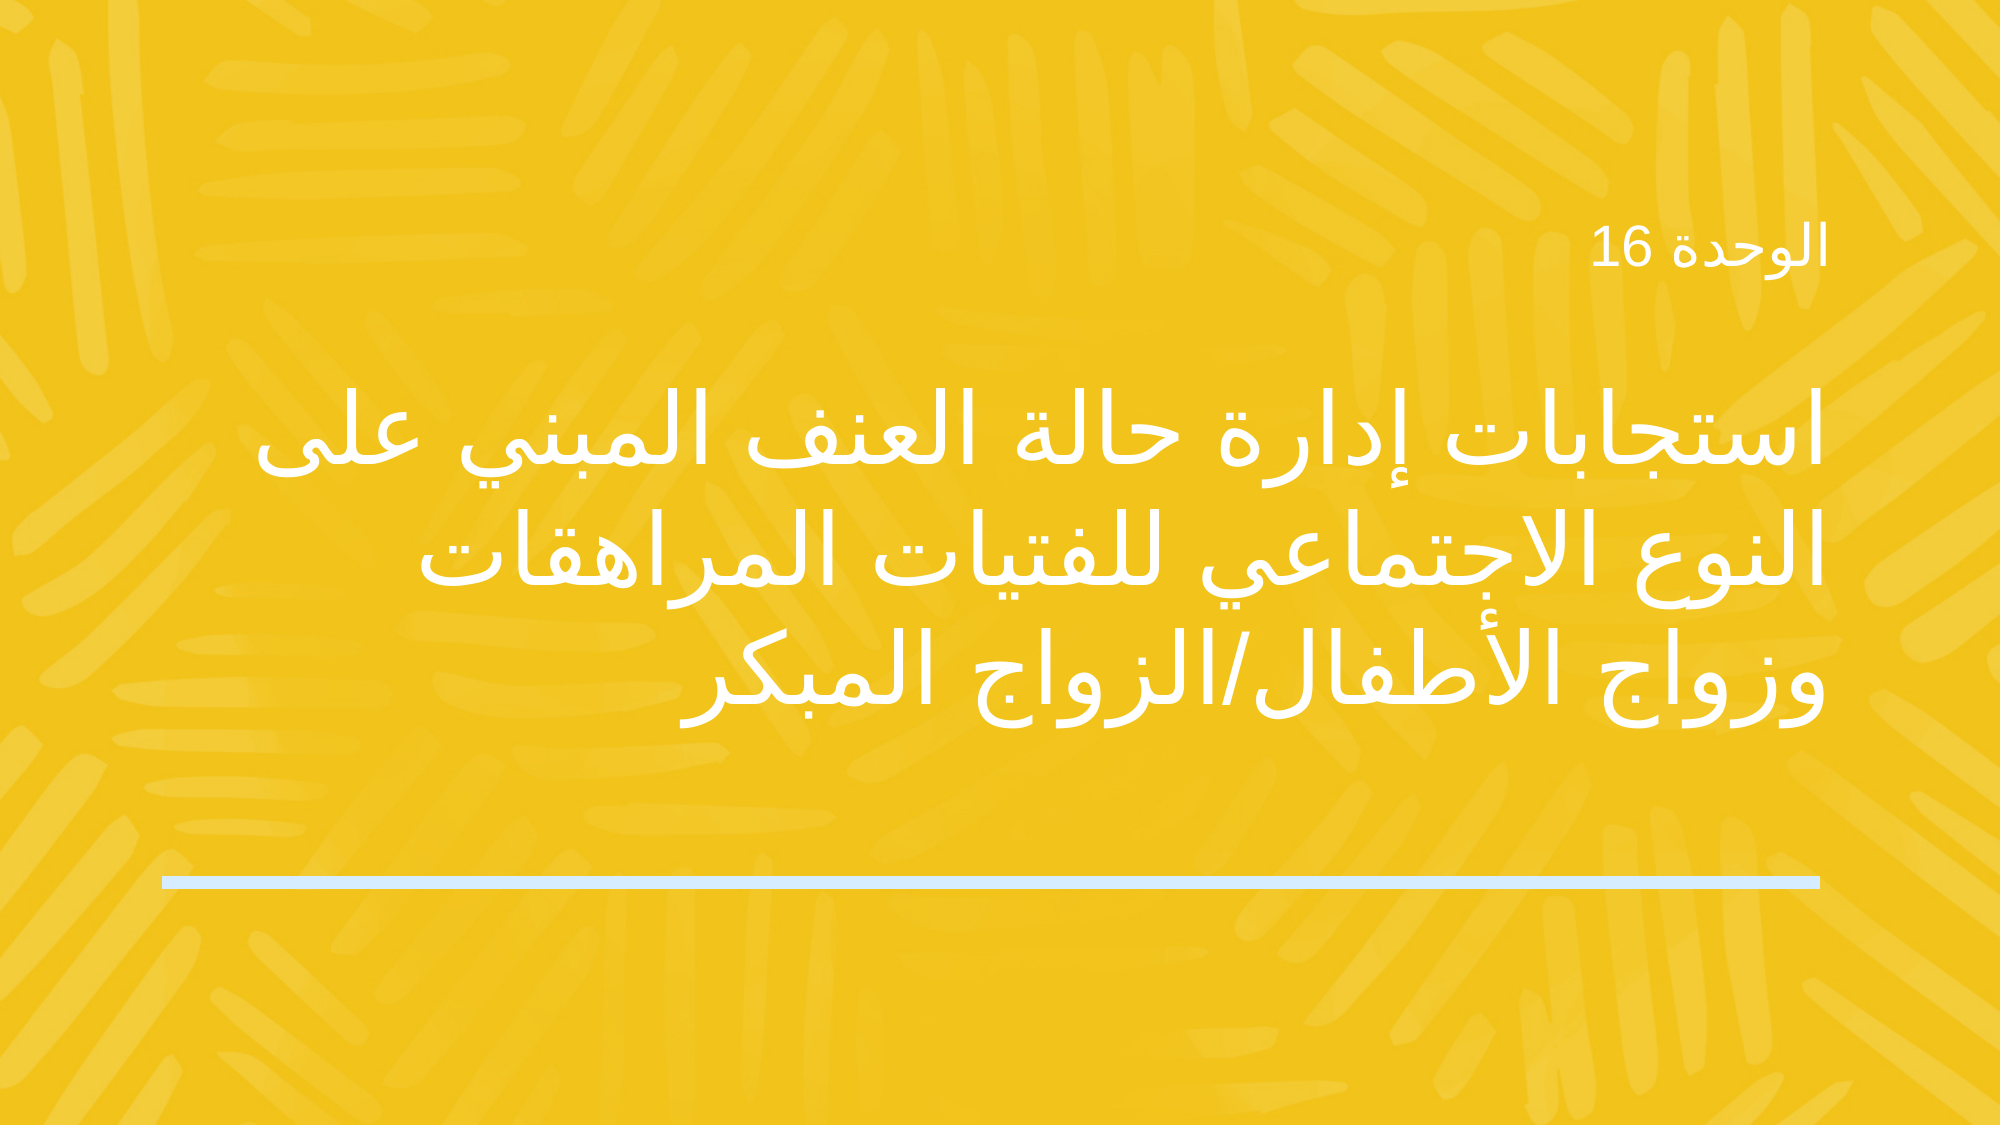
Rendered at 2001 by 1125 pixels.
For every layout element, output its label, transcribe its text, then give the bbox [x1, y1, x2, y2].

title استجابات إدارة حالة العنف المبني على النوع الاجتماعي للفتيات المراهقات وزواج الأطفال/الزواج المبكر [167, 357, 1849, 708]
list الوحدة 16 [159, 207, 1855, 327]
picture [0, 0, 2000, 1125]
